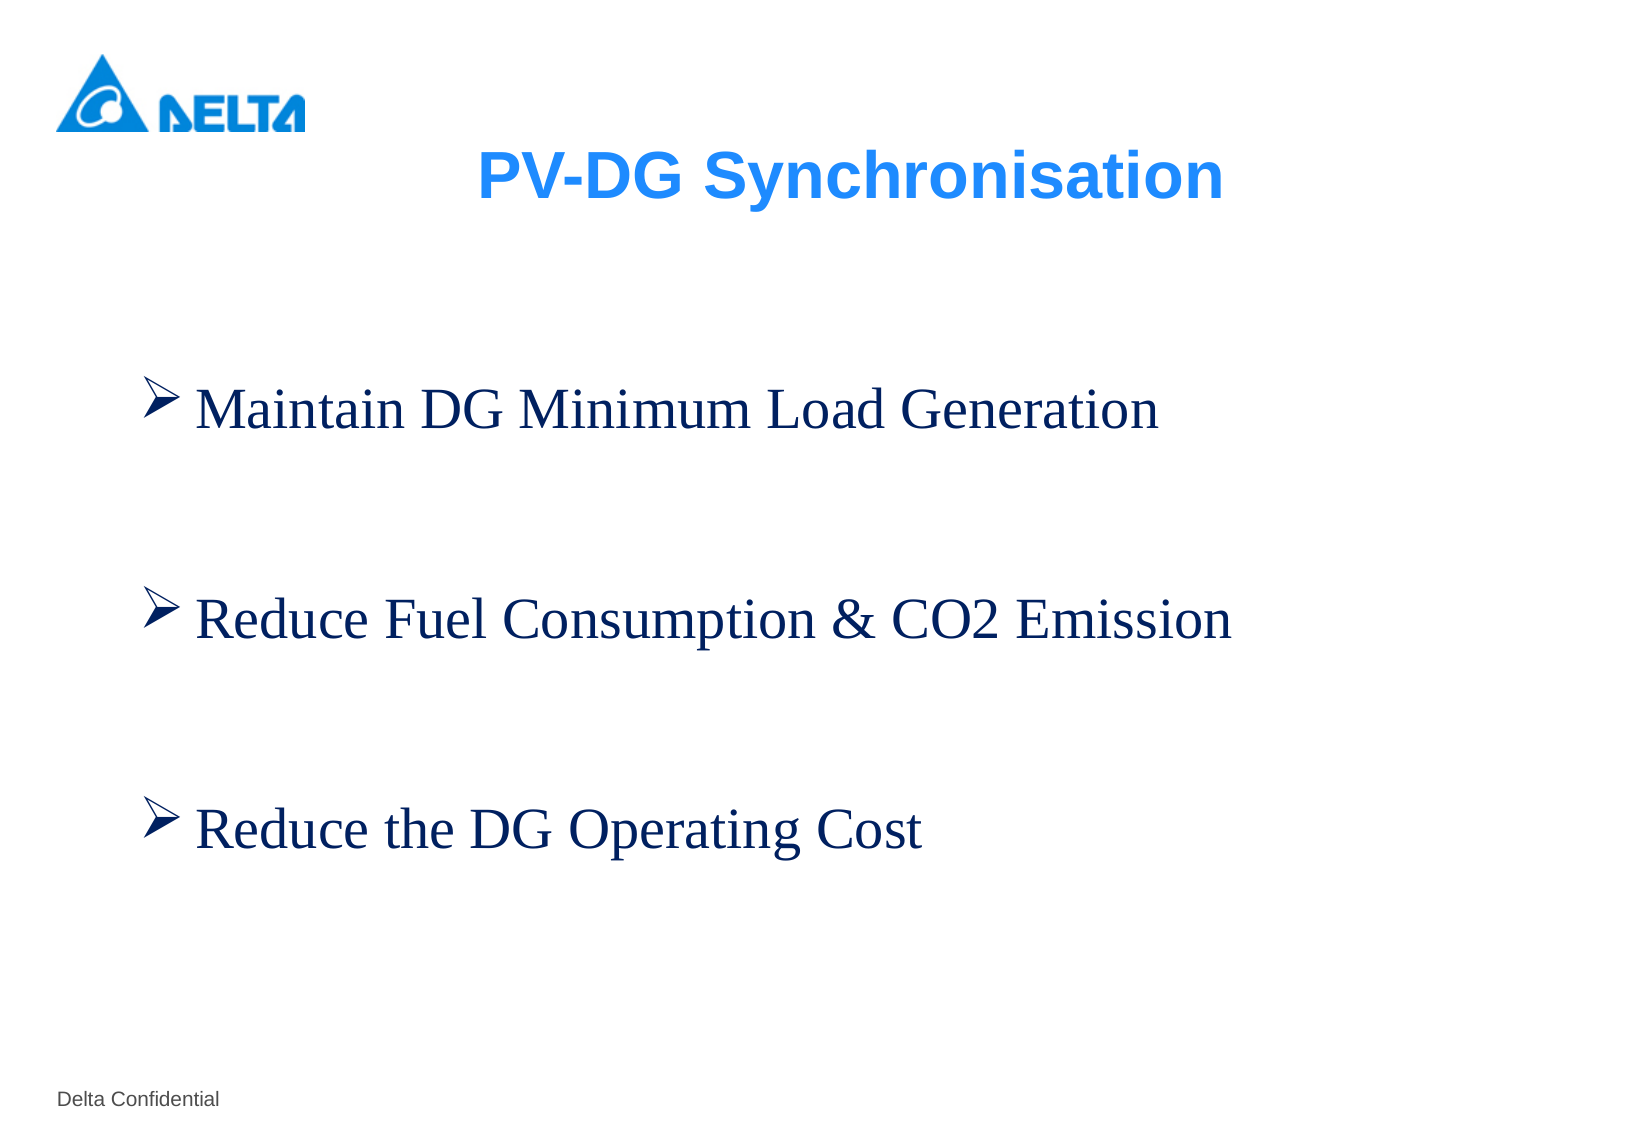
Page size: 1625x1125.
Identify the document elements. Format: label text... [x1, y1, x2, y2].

picture [56, 54, 305, 132]
text_box Maintain DG Minimum Load Generation Reduce Fuel Consumption & CO2 Emission Reduce the DG Operating Cost [124, 362, 1250, 937]
text_box PV-DG Synchronisation [462, 124, 1325, 220]
